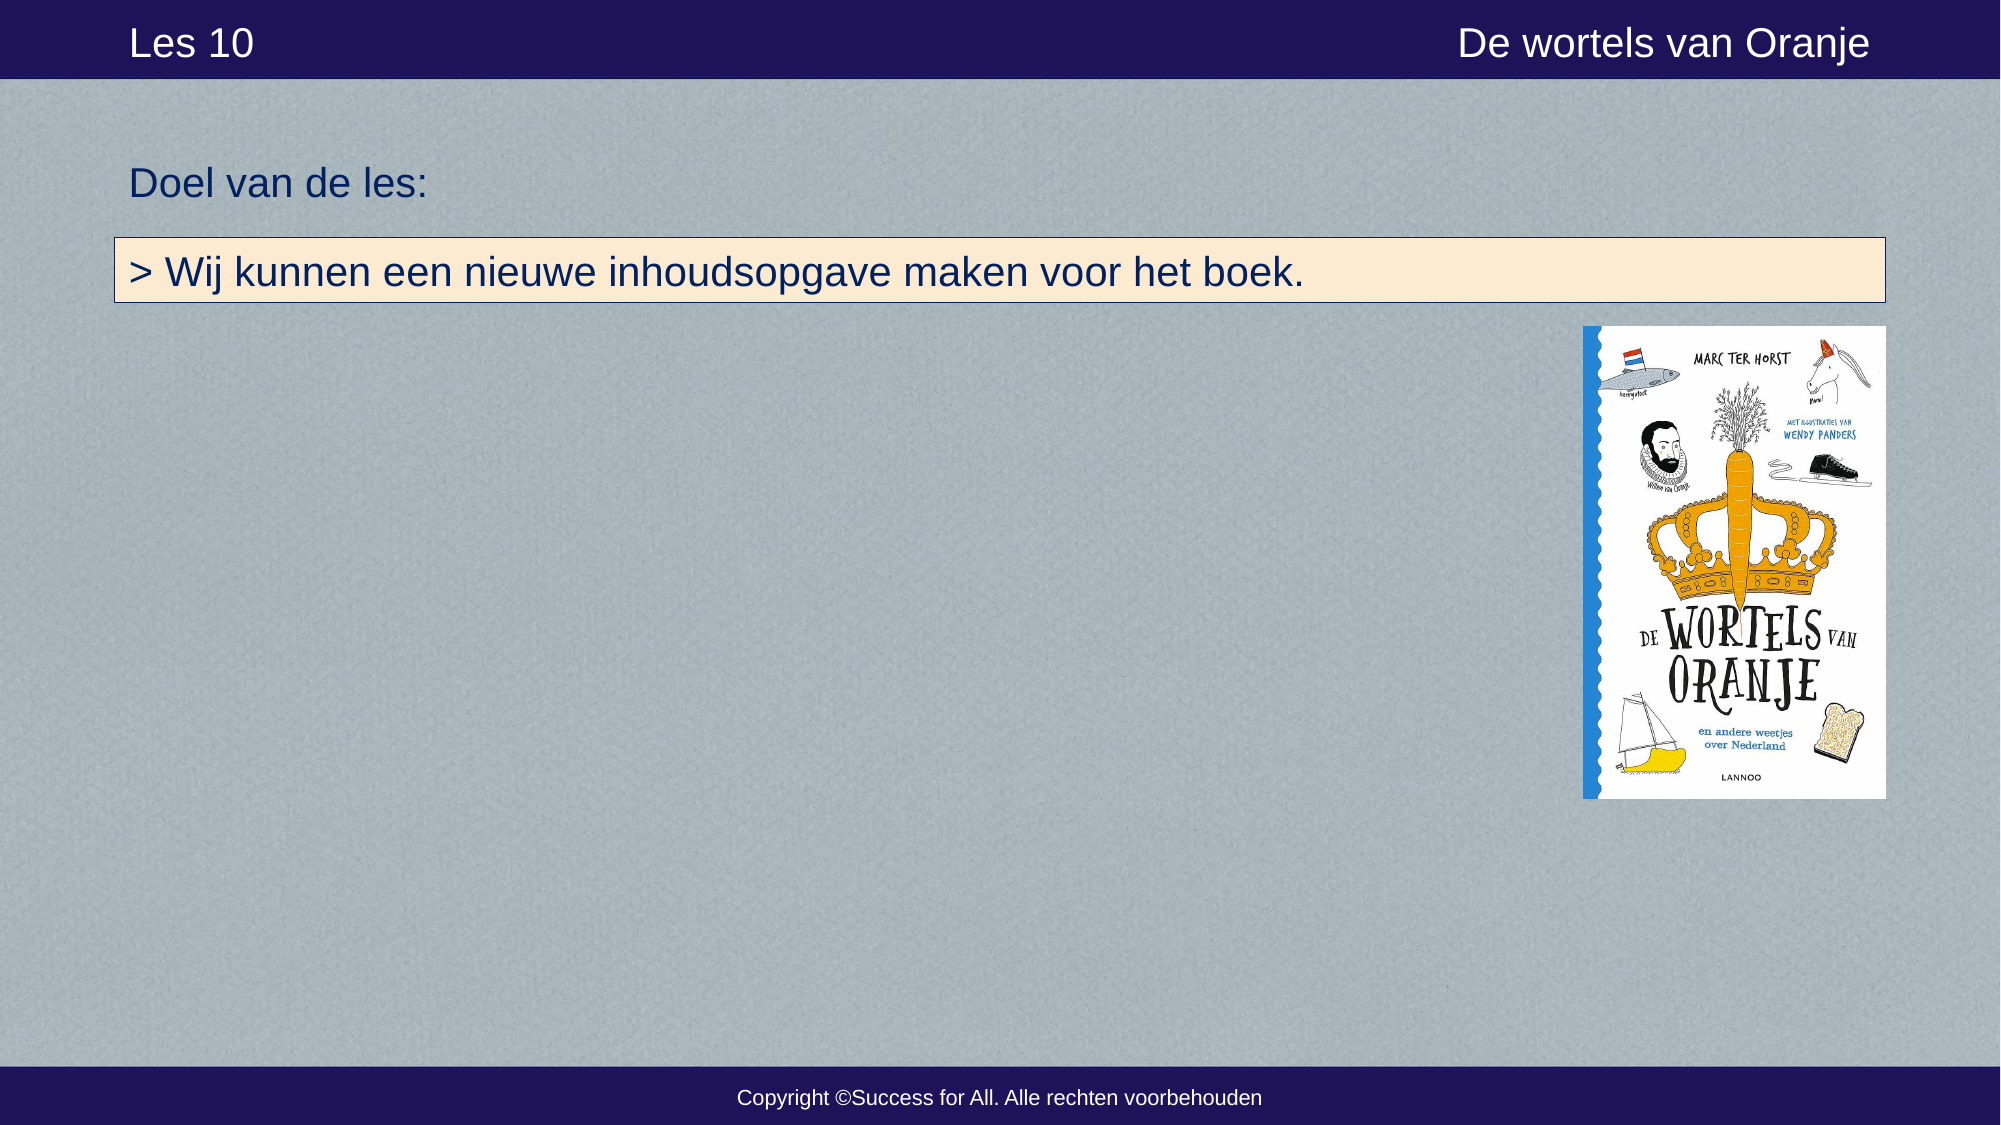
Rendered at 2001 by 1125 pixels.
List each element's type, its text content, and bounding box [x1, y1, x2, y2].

text_box De wortels van Oranje [999, 8, 1886, 73]
picture [0, 0, 2001, 1125]
text_box Les 10 [114, 8, 354, 73]
text_box Doel van de les: [113, 148, 1635, 214]
text_box > Wij kunnen een nieuwe inhoudsopgave maken voor het boek. [114, 237, 1886, 303]
text_box Copyright ©Success for All. Alle rechten voorbehouden [0, 1076, 2000, 1125]
